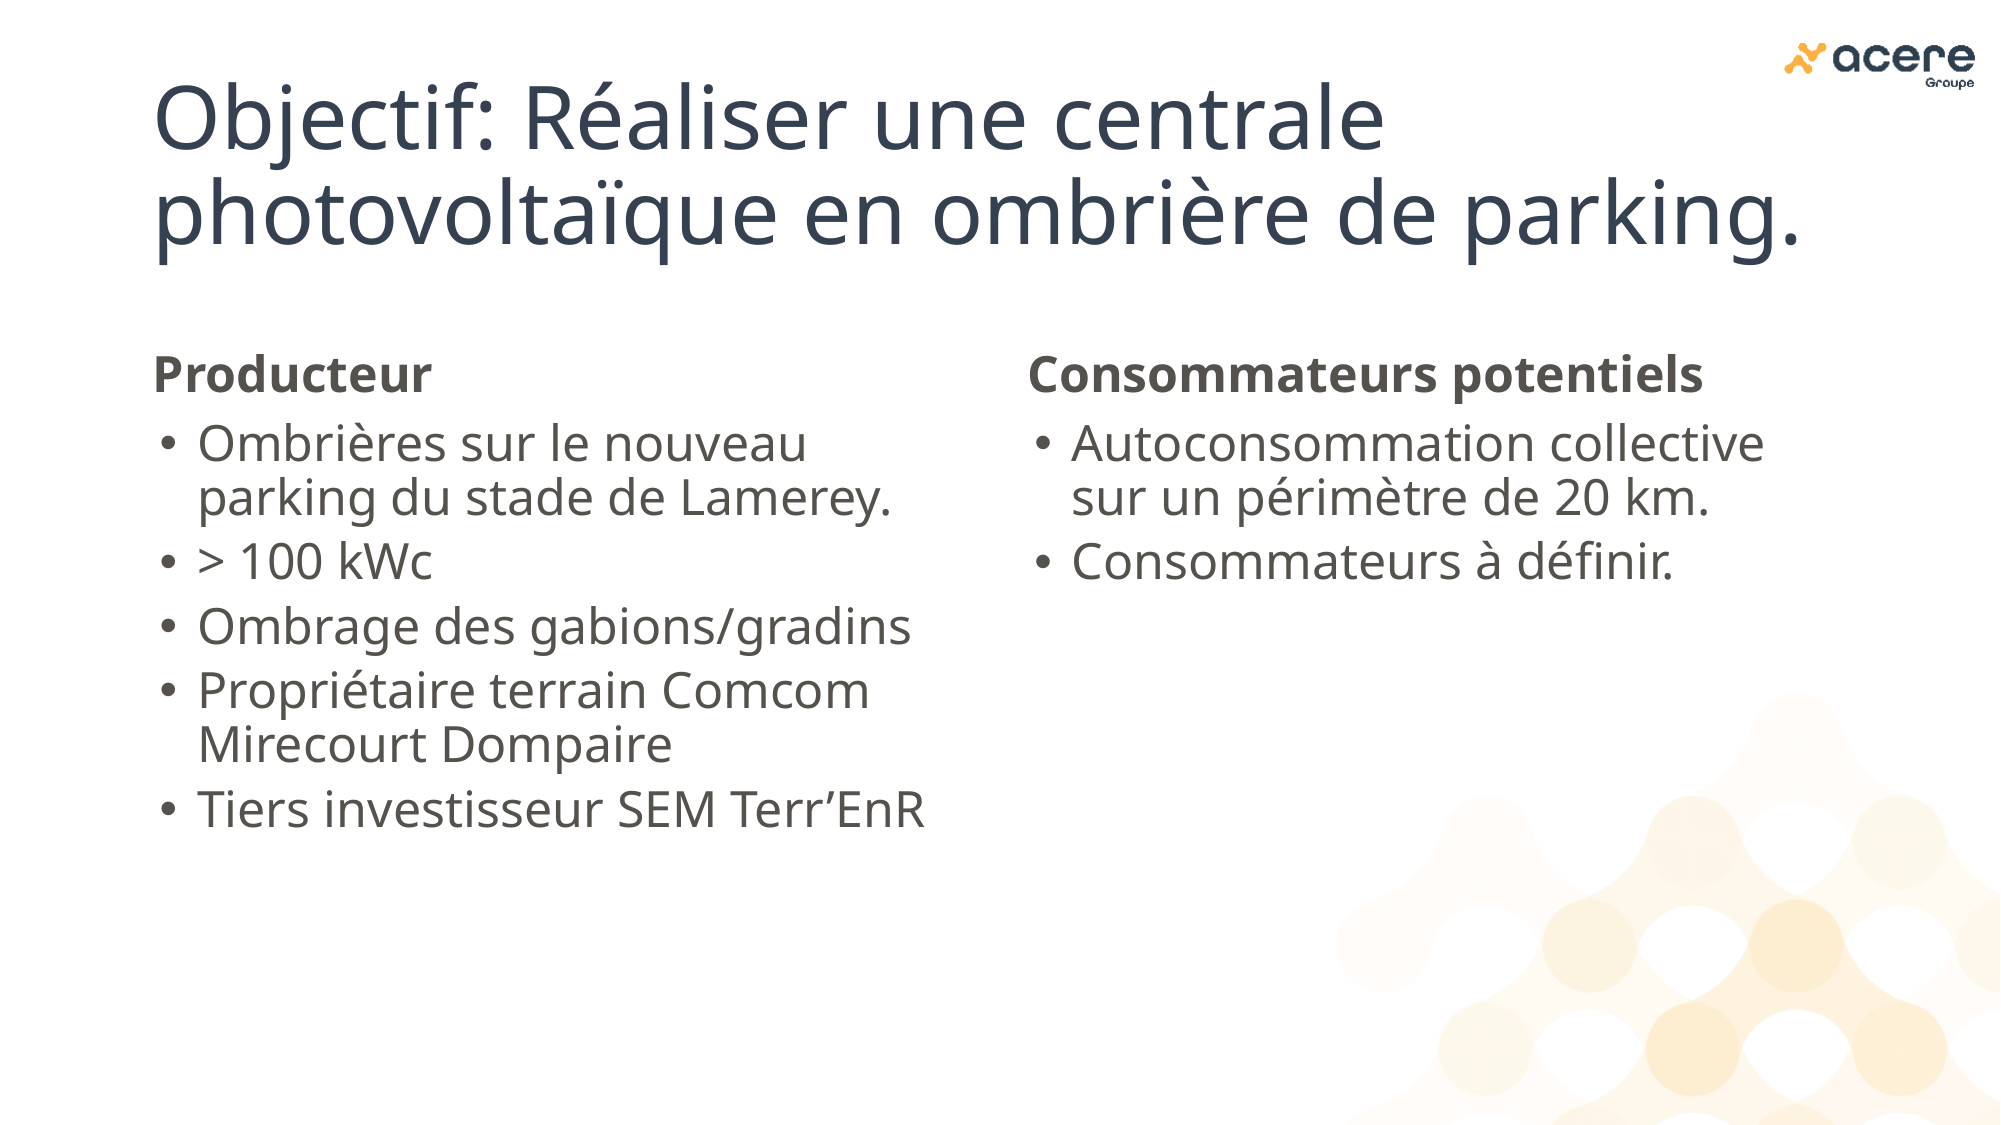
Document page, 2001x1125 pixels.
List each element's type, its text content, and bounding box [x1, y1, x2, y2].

list Autoconsommation collective sur un périmètre de 20 km. Consommateurs à définir. [1012, 410, 1863, 1016]
picture [1782, 38, 1980, 94]
list Producteur [137, 275, 984, 410]
list Consommateurs potentiels [1012, 275, 1863, 410]
list Ombrières sur le nouveau parking du stade de Lamerey. > 100 kWc Ombrage des gabions/gradins Propriétaire terrain Comcom Mirecourt Dompaire Tiers investisseur SEM Terr’EnR [137, 410, 984, 1016]
title Objectif: Réaliser une centrale photovoltaïque en ombrière de parking. [137, 59, 1861, 278]
picture [1304, 688, 2000, 1125]
